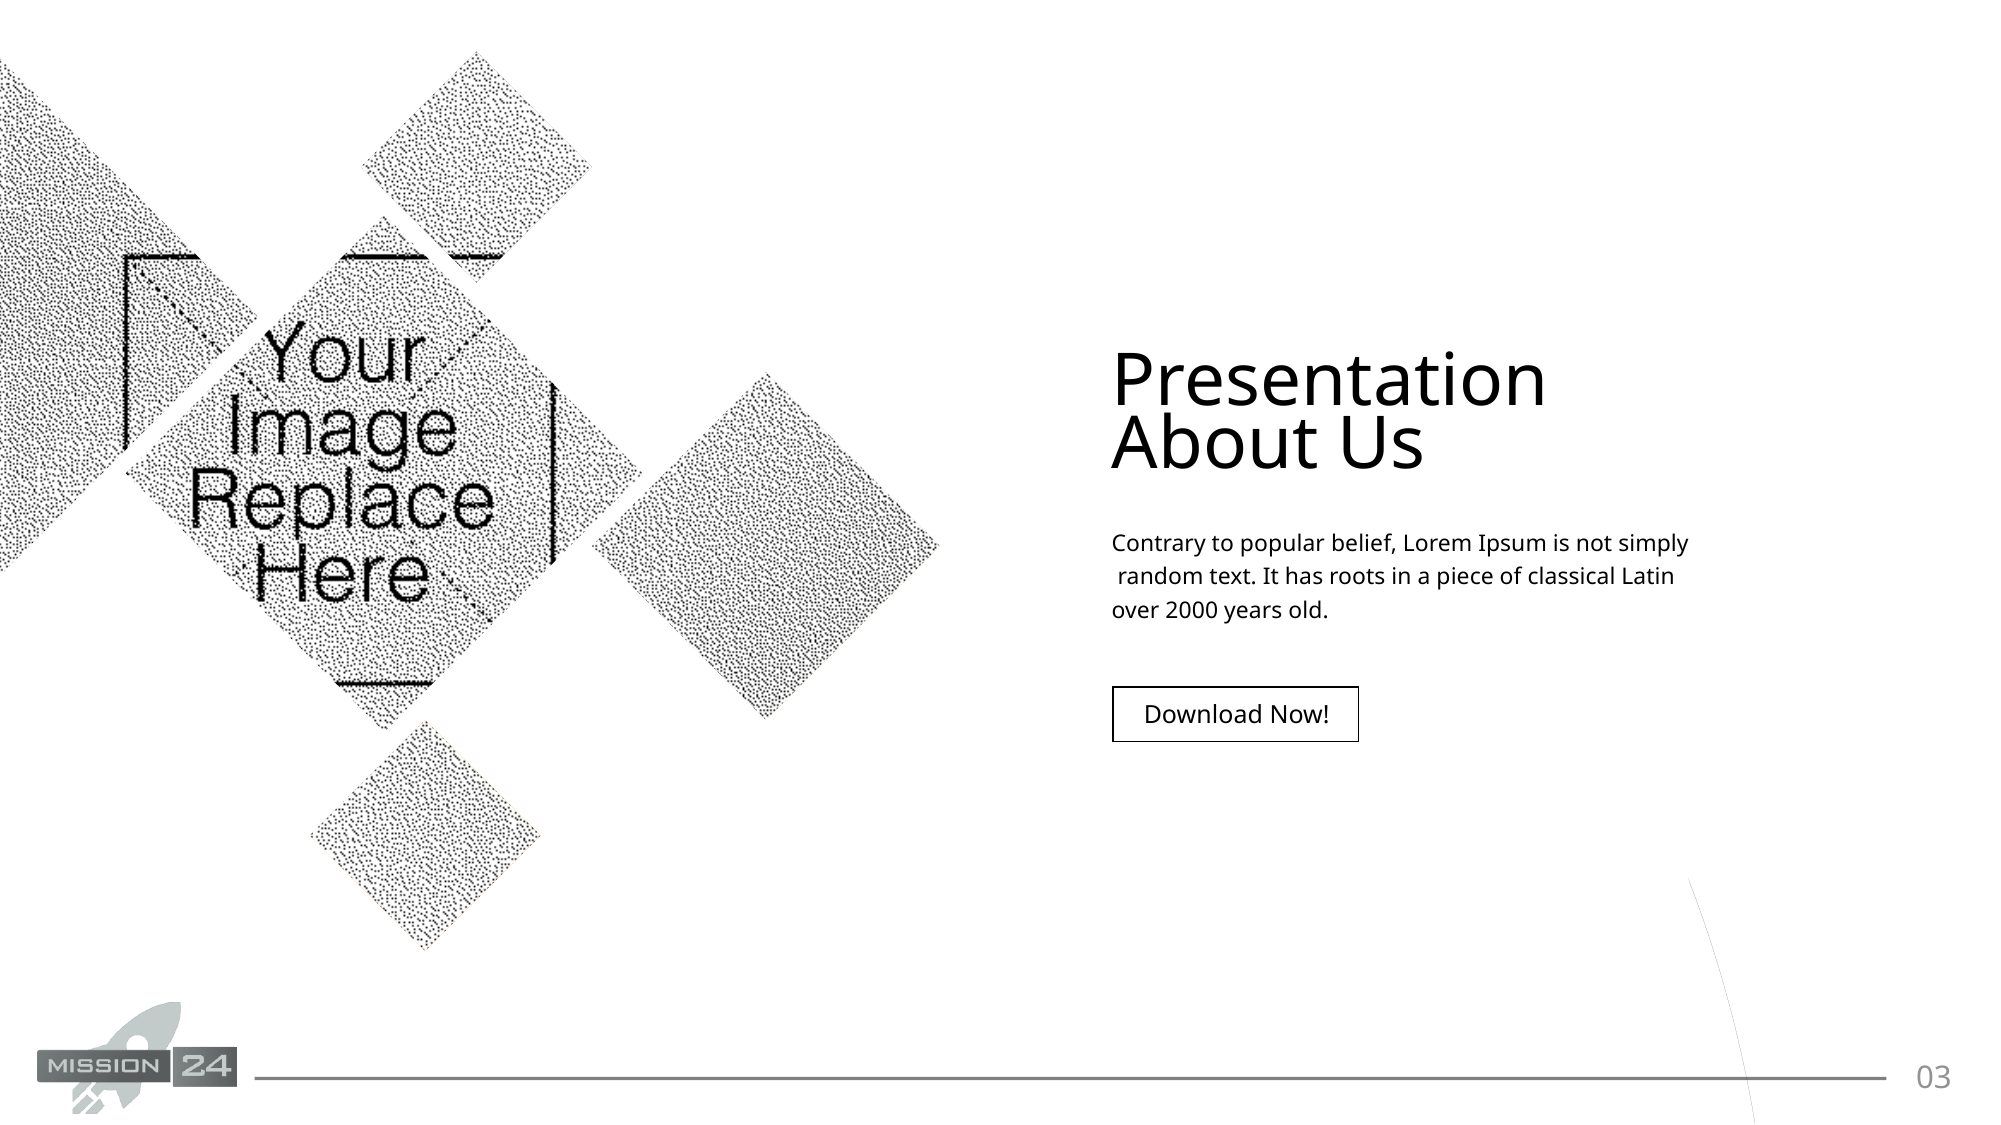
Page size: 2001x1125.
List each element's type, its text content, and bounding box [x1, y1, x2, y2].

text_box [1096, 350, 1715, 742]
picture [0, 51, 940, 951]
slide_number 03 [1886, 1030, 1982, 1125]
